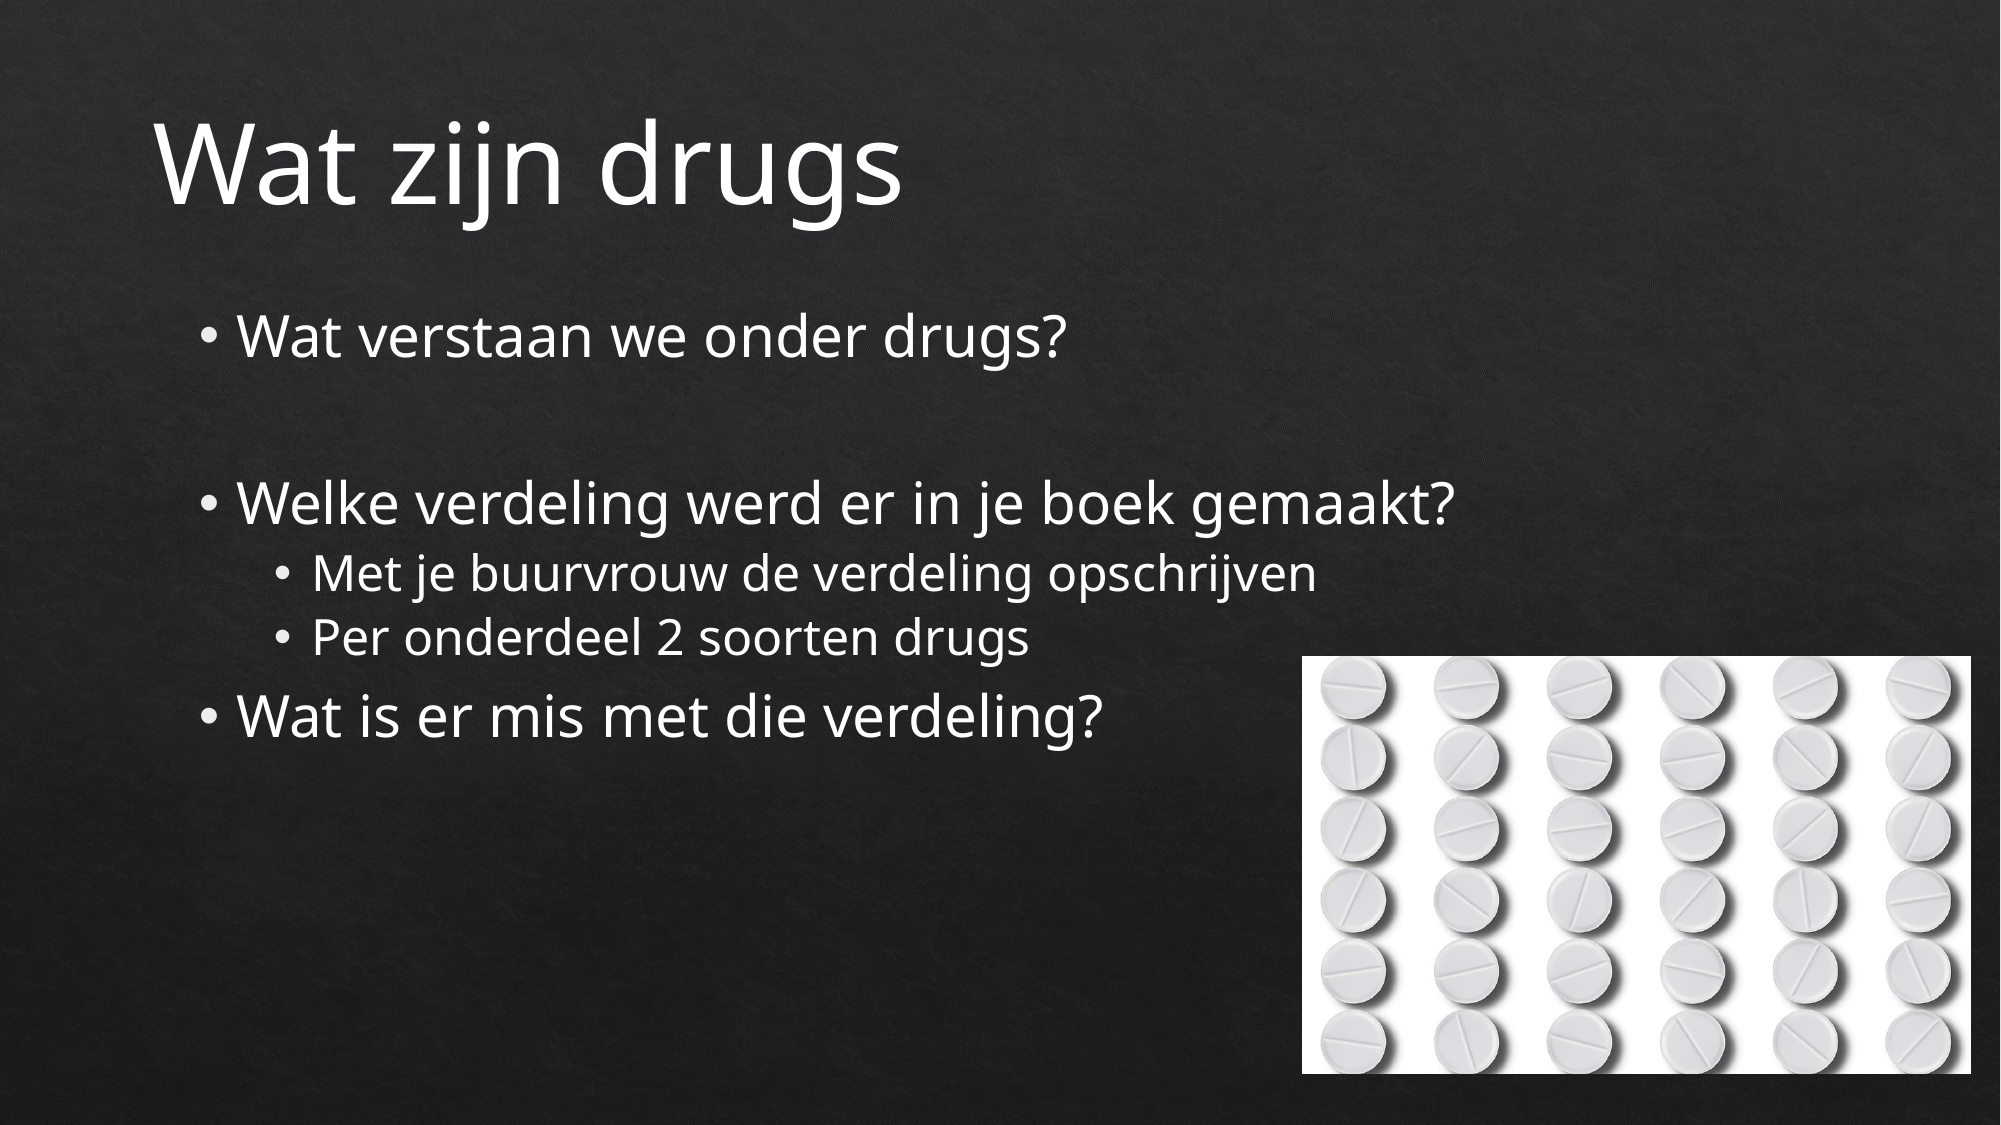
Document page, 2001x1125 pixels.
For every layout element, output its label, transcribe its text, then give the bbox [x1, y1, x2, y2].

title Wat zijn drugs [137, 59, 1863, 278]
list Wat verstaan we onder drugs? Welke verdeling werd er in je boek gemaakt? Met je buurvrouw de verdeling opschrijven Per onderdeel 2 soorten drugs Wat is er mis met die verdeling? [183, 299, 1863, 1014]
picture [0, 0, 2001, 1125]
